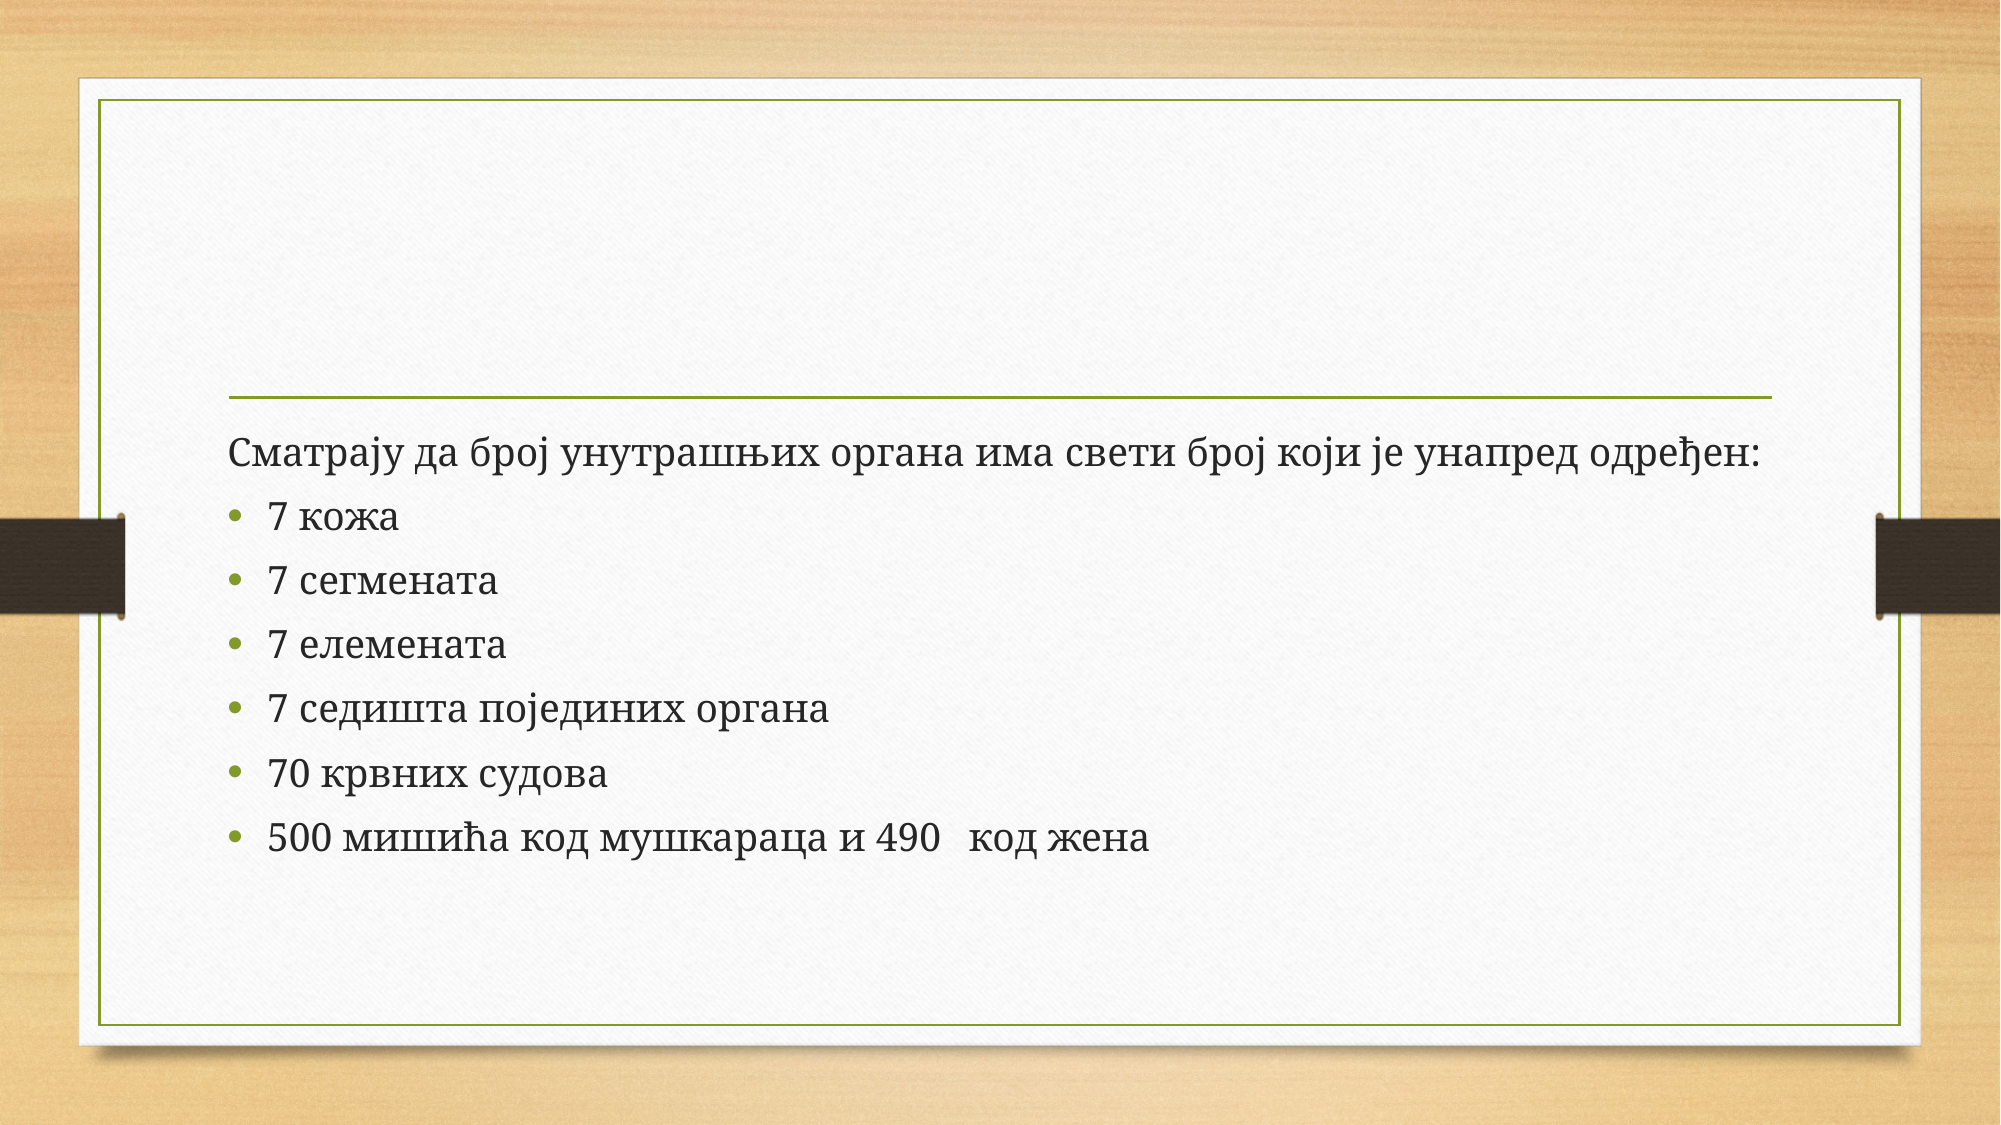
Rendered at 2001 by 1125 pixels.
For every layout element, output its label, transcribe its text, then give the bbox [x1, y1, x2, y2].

list Сматрају да број унутрашњих органа има свети број који је унапред одређен: 7 кожа 7 сегмената 7 елемената 7 седишта појединих органа 70 крвних судова 500 мишића код мушкараца и 490 код жена [212, 419, 1788, 964]
picture [0, 0, 2001, 1125]
